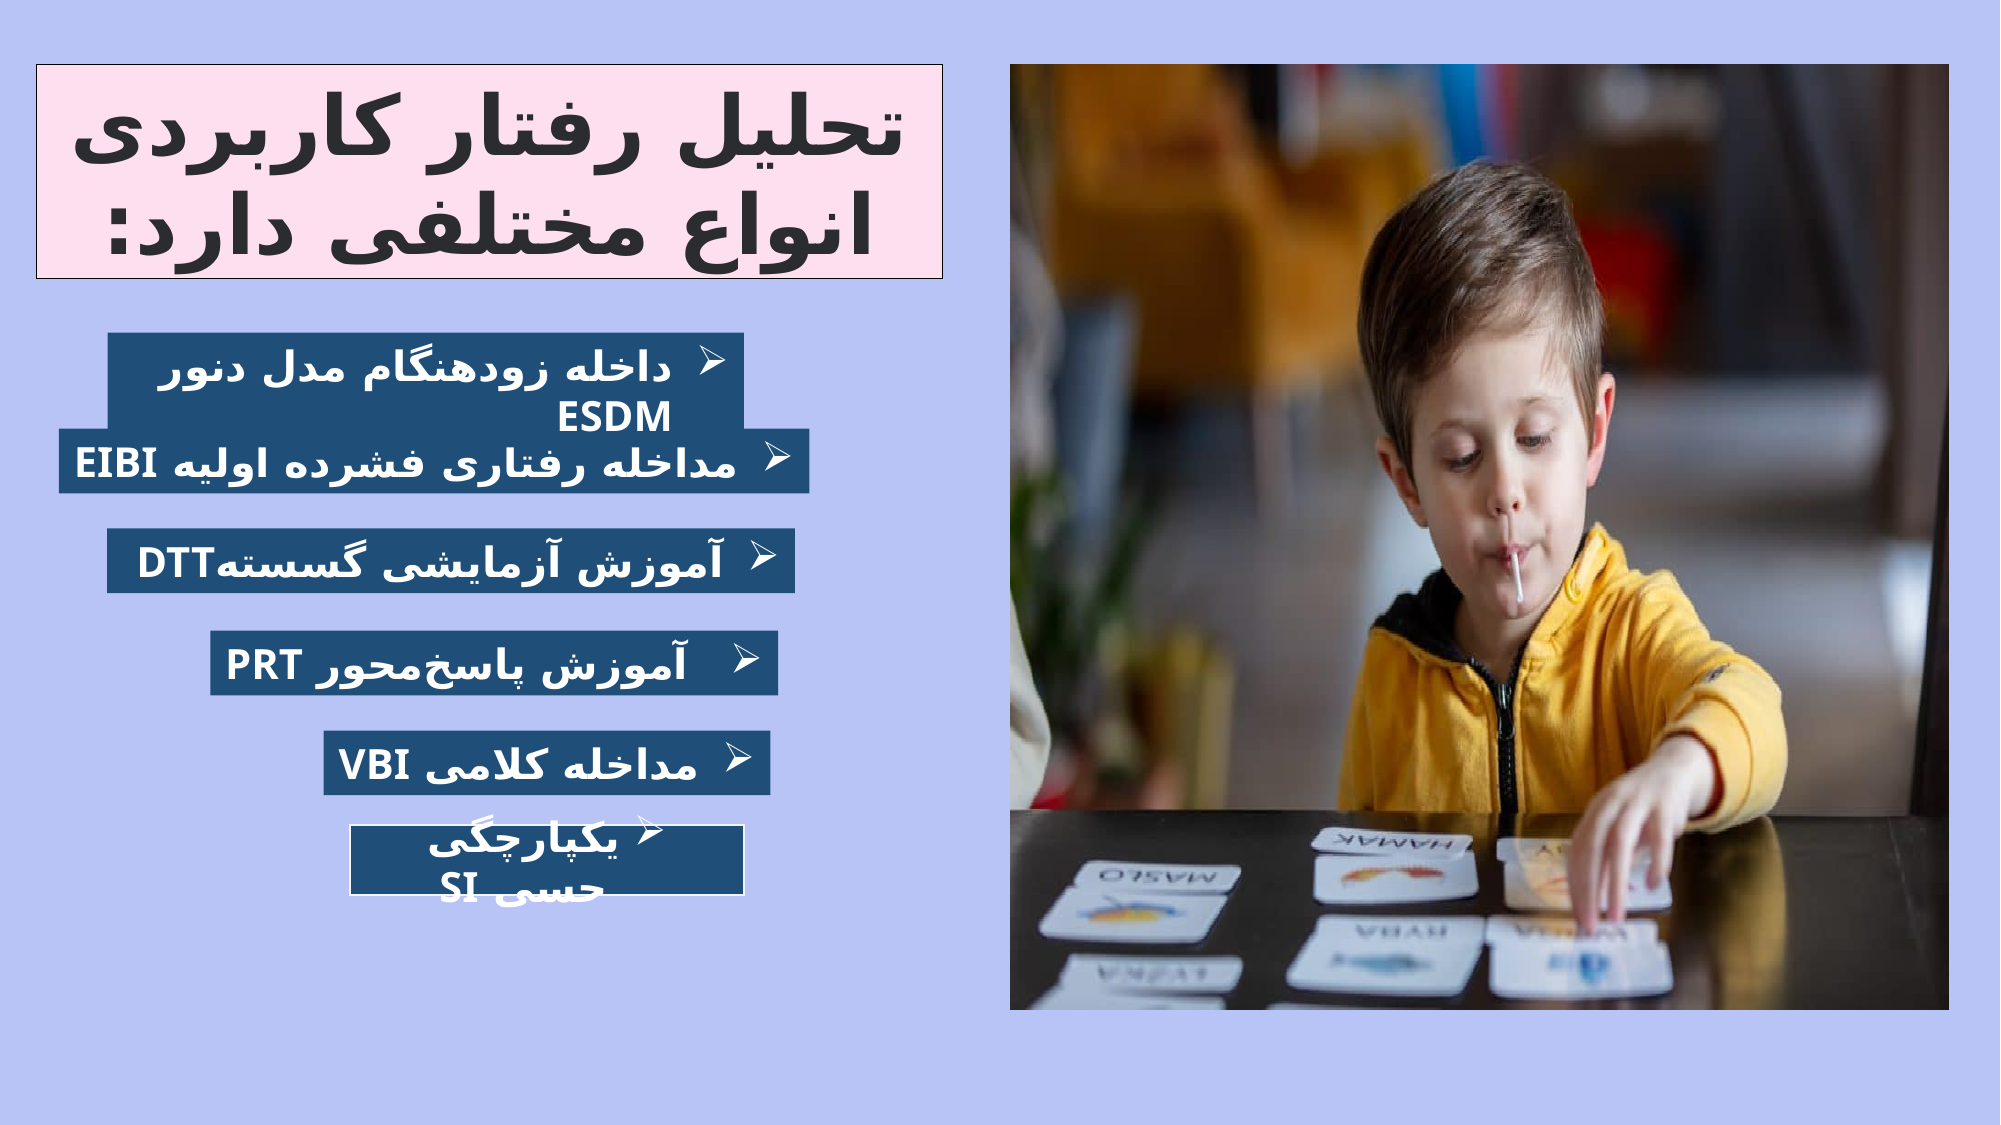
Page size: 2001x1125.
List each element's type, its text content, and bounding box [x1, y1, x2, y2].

text_box تحلیل رفتار کاربردی انواع مختلفی دارد: [36, 64, 943, 279]
text_box آموزش پاسخ‌محور PRT [210, 630, 779, 696]
text_box مداخله رفتاری فشرده اولیه EIBI [58, 428, 810, 494]
text_box مداخله کلامی VBI [323, 730, 771, 796]
text_box آموزش آزمایشی گسستهDTT [107, 528, 795, 594]
text_box یکپارچگی حسی SI [349, 824, 745, 896]
text_box داخله زودهنگام مدل دنور ESDM [107, 332, 744, 448]
picture [1010, 64, 1949, 1010]
